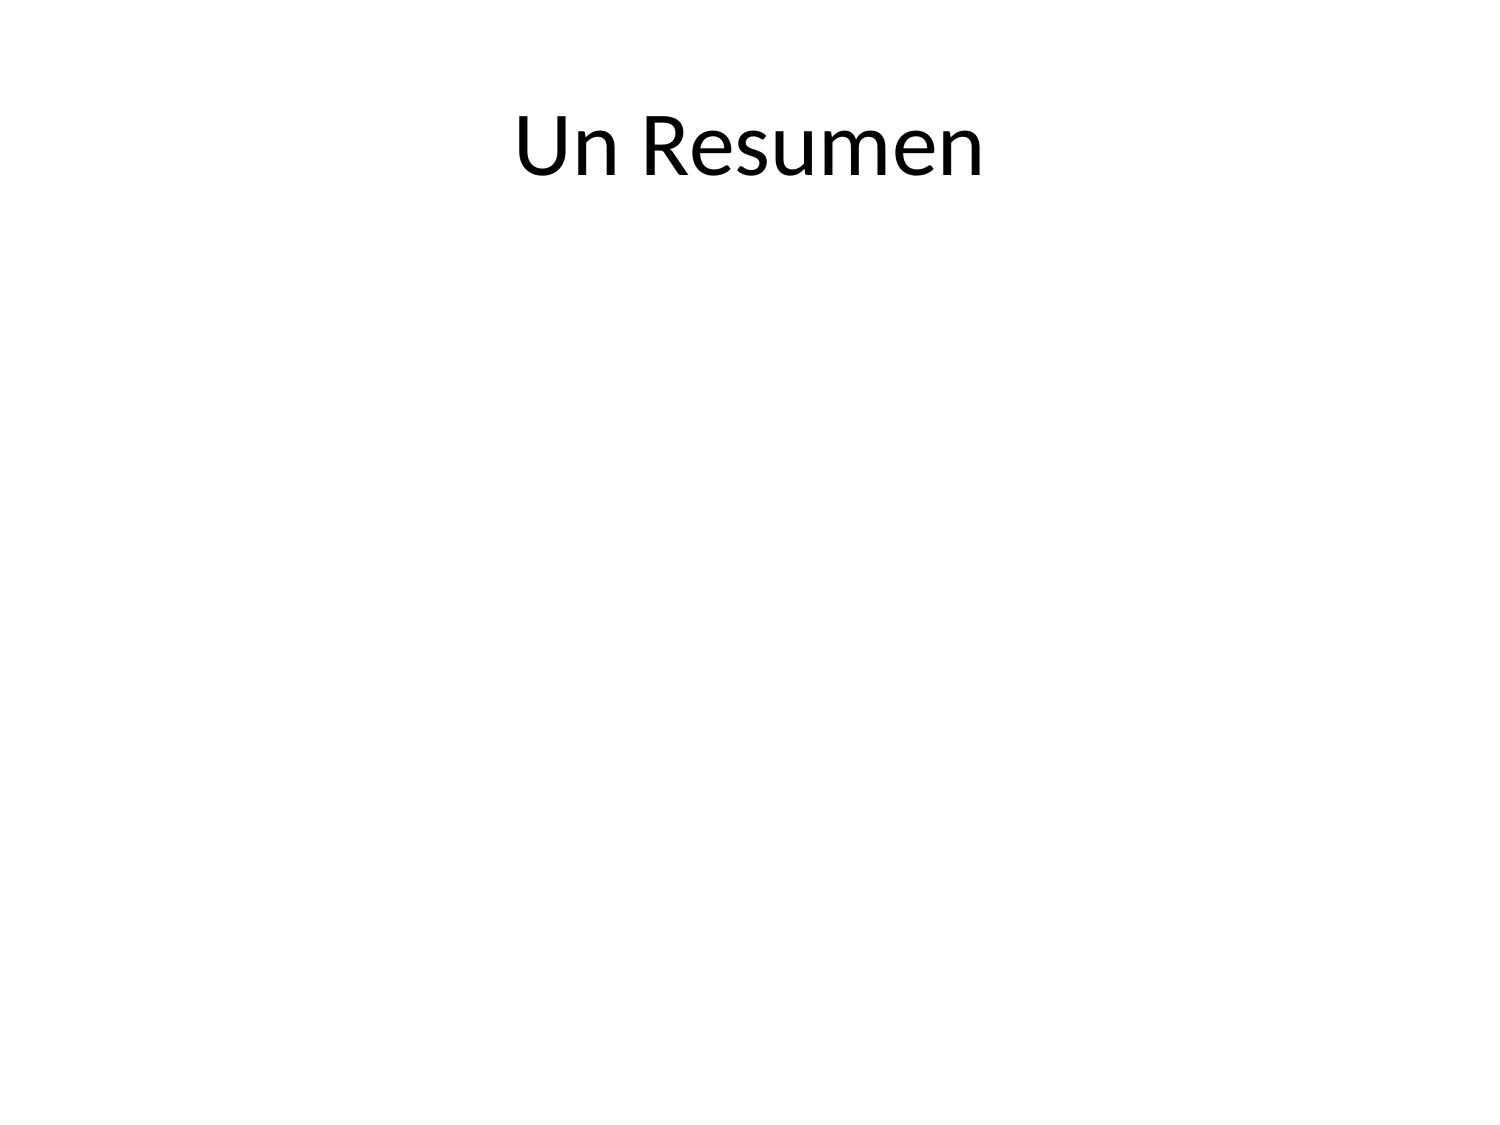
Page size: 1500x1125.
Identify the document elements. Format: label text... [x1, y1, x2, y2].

title Un Resumen [74, 44, 1426, 233]
